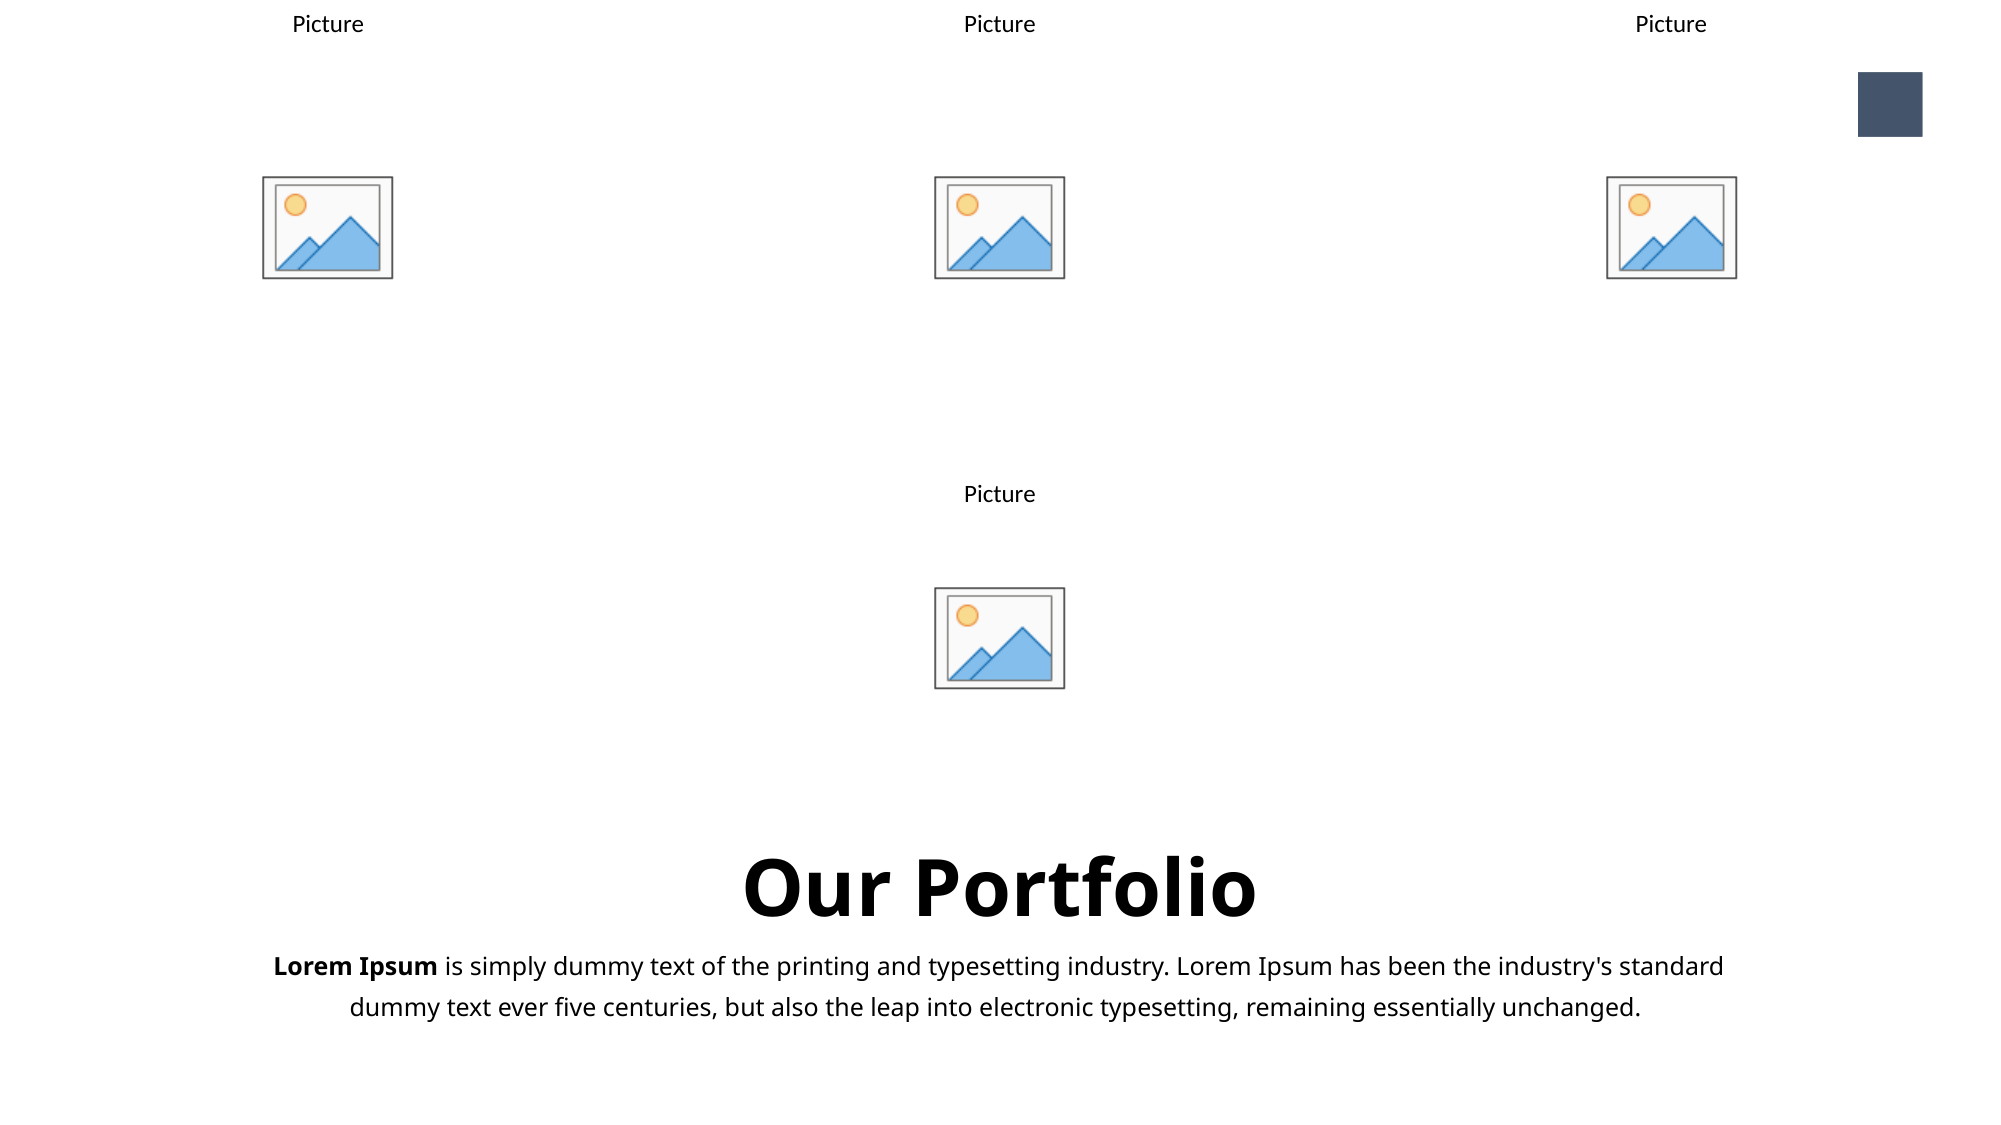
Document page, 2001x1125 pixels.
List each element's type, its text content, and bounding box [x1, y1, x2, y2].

text_box Lorem Ipsum is simply dummy text of the printing and typesetting industry. Lorem Ipsum has been the industry's standard dummy text ever five centuries, but also the leap into electronic typesetting, remaining essentially unchanged. [213, 930, 1787, 1029]
picture [0, 469, 2000, 808]
picture [671, 0, 1329, 457]
picture [0, 0, 657, 457]
picture [1342, 0, 2000, 457]
text_box Our Portfolio [726, 830, 1274, 930]
